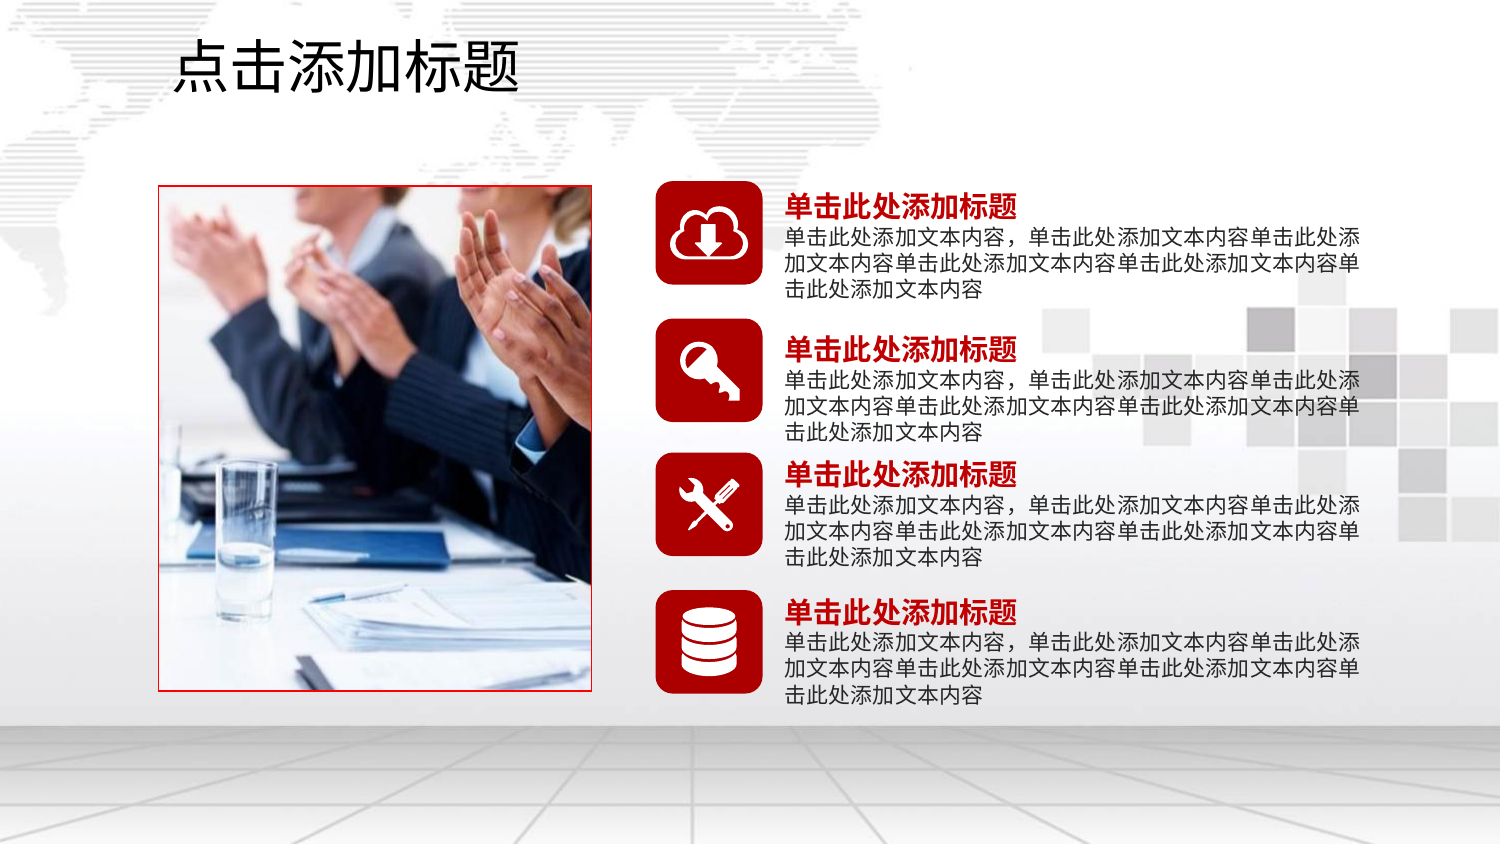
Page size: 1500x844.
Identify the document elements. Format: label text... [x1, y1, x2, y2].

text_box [655, 181, 1388, 312]
picture [0, 0, 1500, 844]
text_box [655, 586, 1388, 717]
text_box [655, 318, 1388, 455]
text_box 点击添加标题 [156, 22, 565, 108]
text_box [655, 455, 1388, 580]
